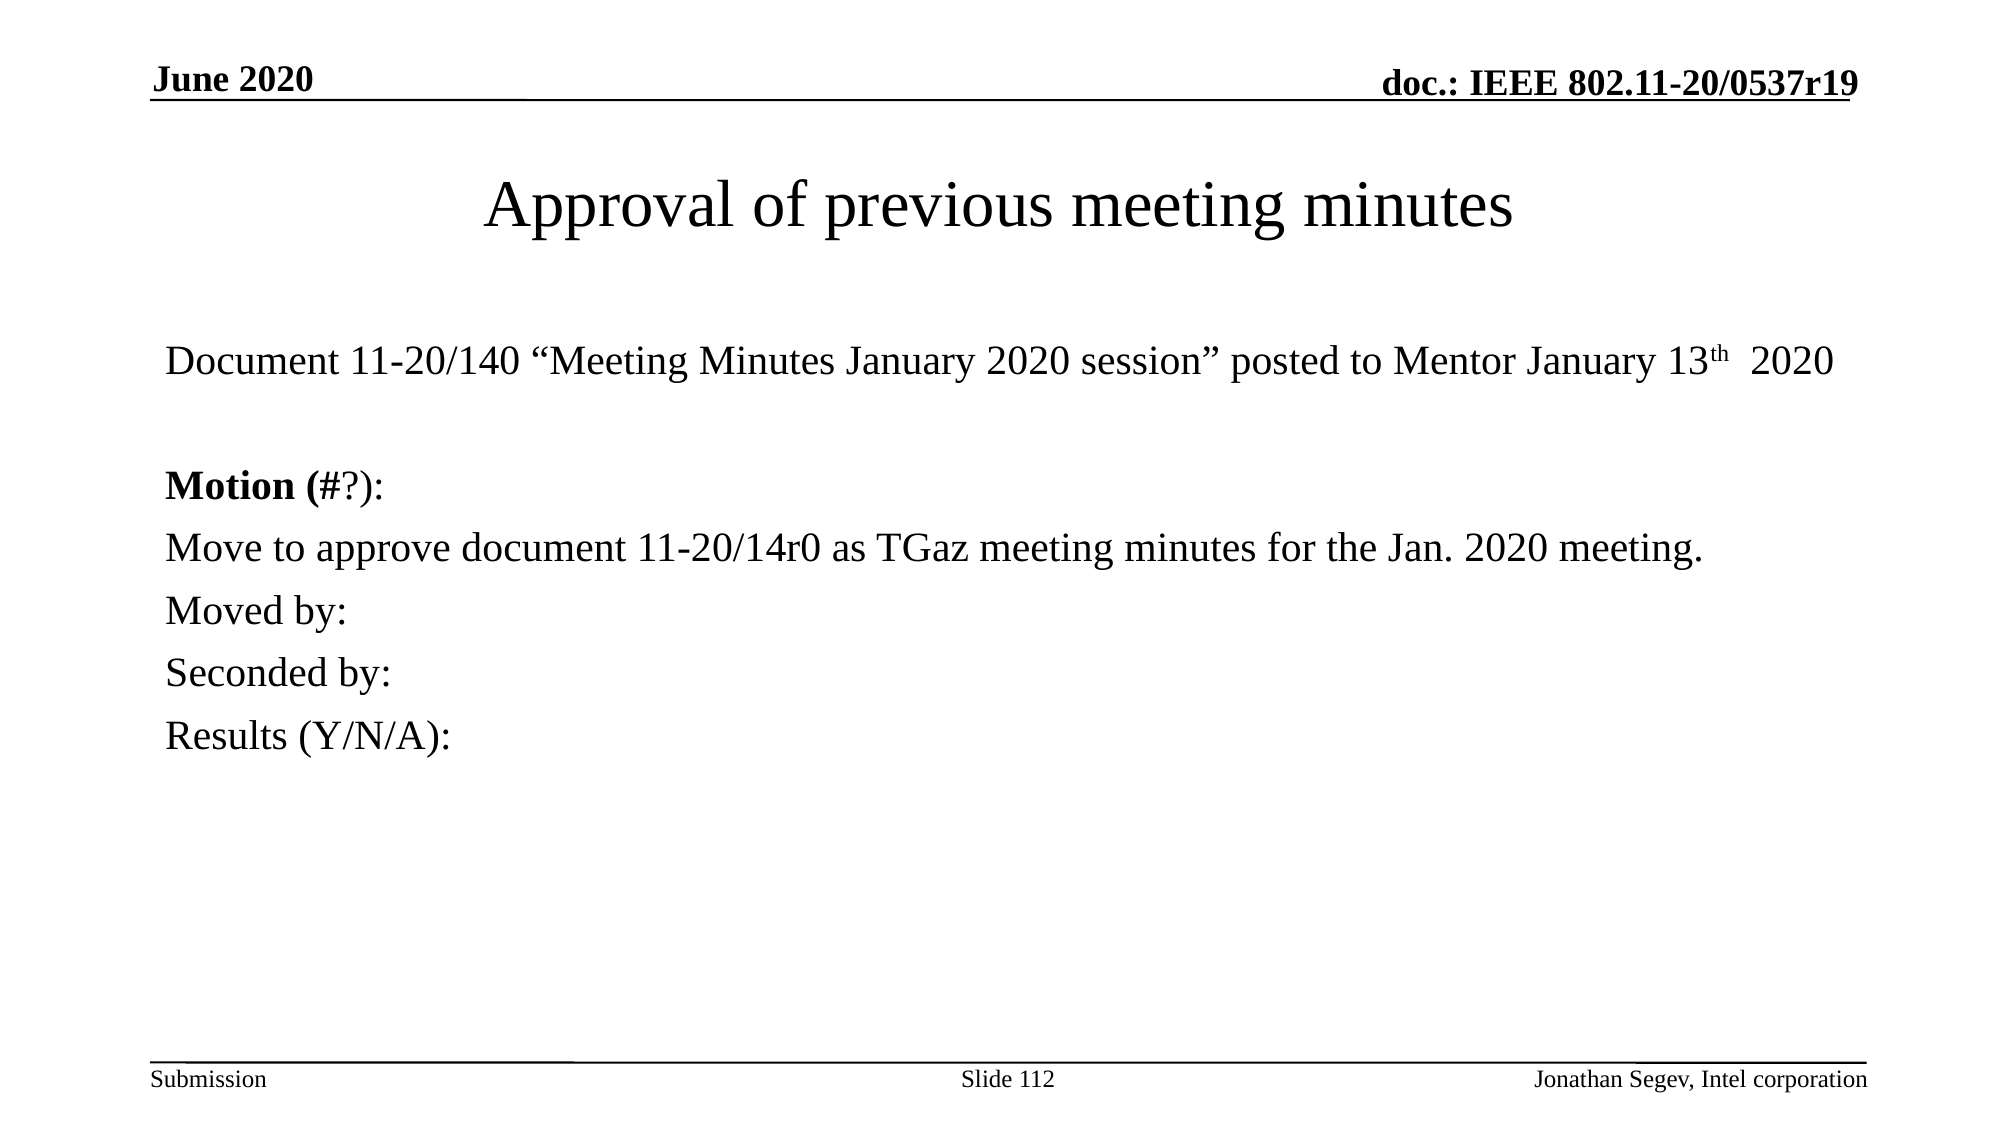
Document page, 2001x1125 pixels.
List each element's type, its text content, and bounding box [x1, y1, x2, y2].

title Approval of previous meeting minutes [149, 112, 1850, 288]
footer Jonathan Segev, Intel corporation [1171, 1061, 1869, 1093]
list Document 11-20/140 “Meeting Minutes January 2020 session” posted to Mentor January 13th 2020 Motion (#?): Move to approve document 11-20/14r0 as TGaz meeting minutes for the Jan. 2020 meeting. Moved by: Seconded by: Results (Y/N/A): [149, 324, 1850, 1000]
slide_number Slide 112 [950, 1061, 1067, 1123]
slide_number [152, 54, 563, 100]
